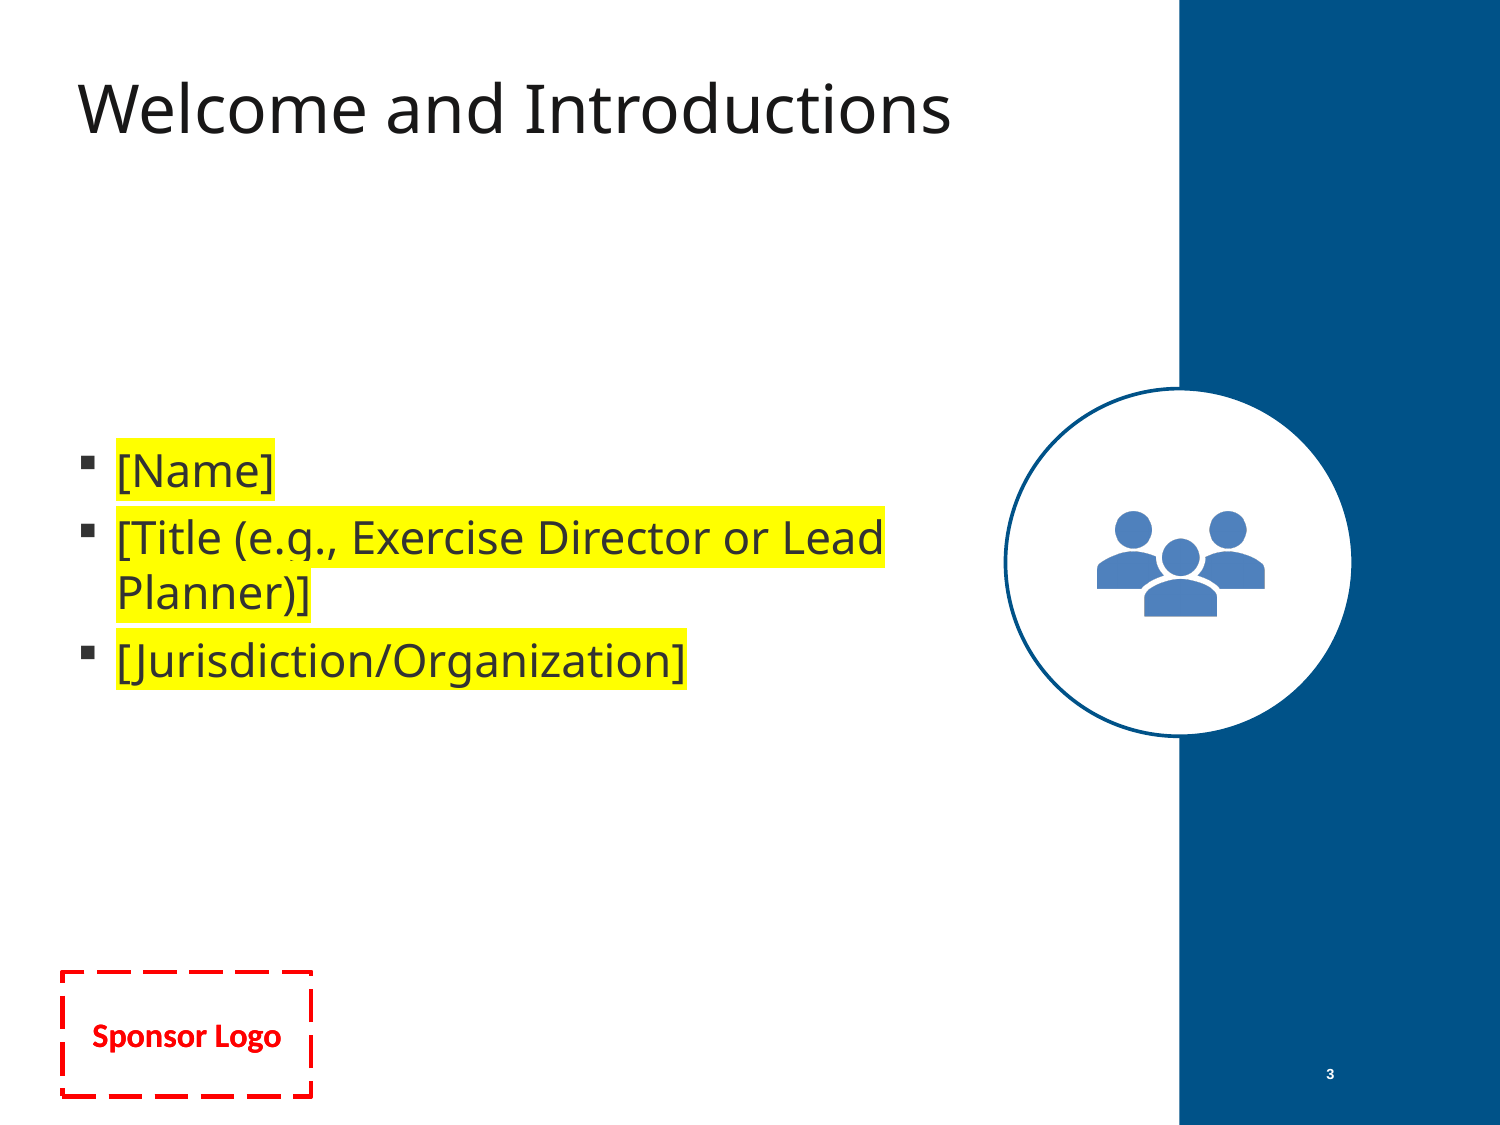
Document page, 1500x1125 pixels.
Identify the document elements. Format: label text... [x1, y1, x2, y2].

title Welcome and Introductions [62, 24, 1045, 189]
list [Name] [Title (e.g., Exercise Director or Lead Planner)] [Jurisdiction/Organization] [62, 389, 1045, 738]
text_box [1003, 386, 1356, 739]
slide_number 3 [1242, 1052, 1368, 1098]
text_box [1177, 0, 1500, 1125]
picture [1086, 469, 1275, 658]
